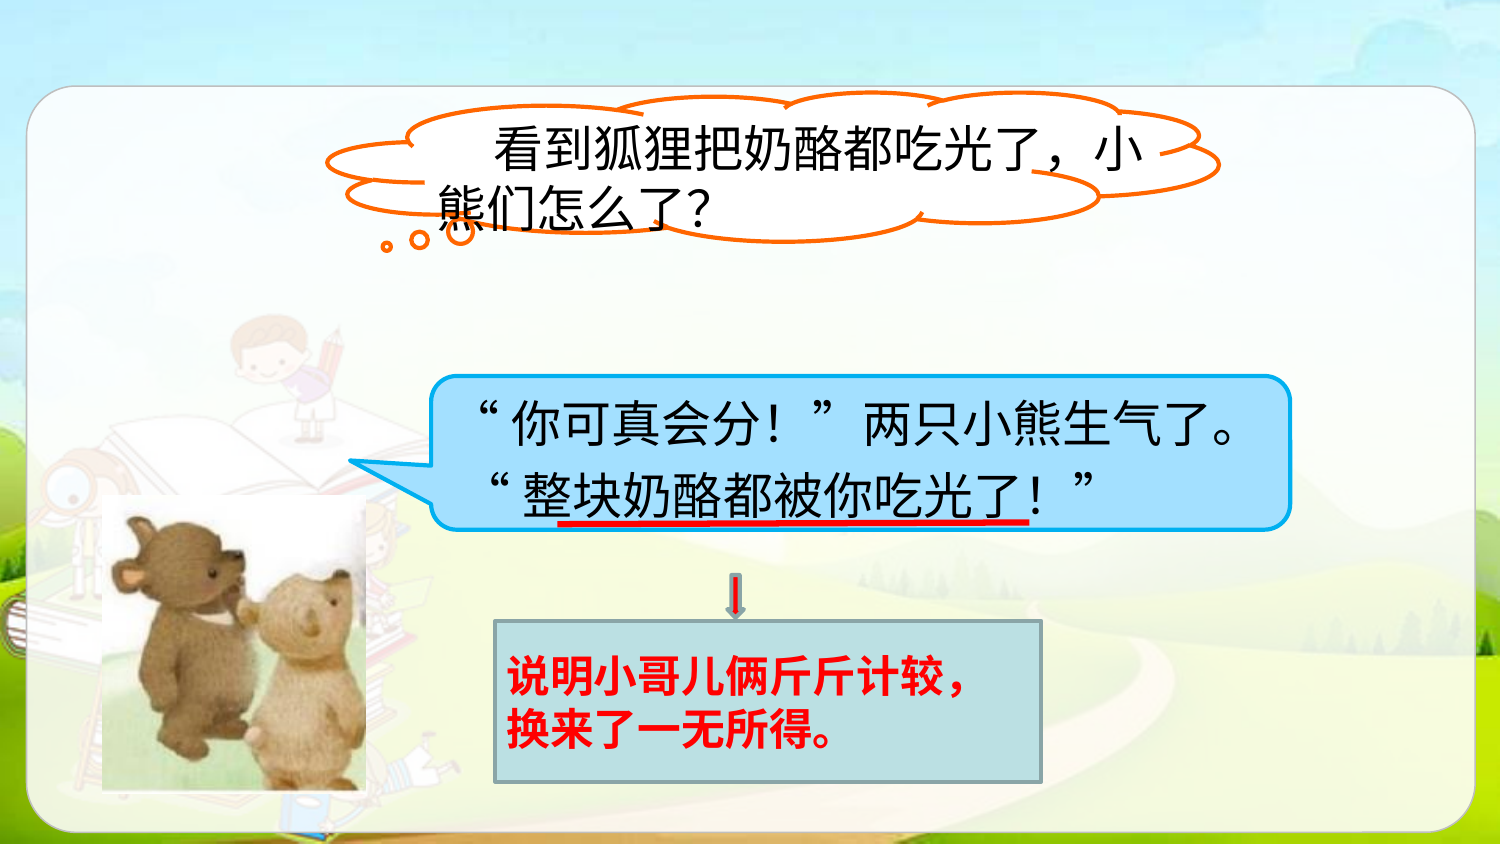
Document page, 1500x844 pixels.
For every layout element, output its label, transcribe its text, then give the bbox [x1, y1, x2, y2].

picture [0, 0, 1500, 844]
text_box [327, 91, 1219, 248]
text_box 说明小哥儿俩斤斤计较，换来了一无所得。 [493, 619, 1043, 784]
text_box “你可真会分！”两只小熊生气了。 “整块奶酪都被你吃光了！” [347, 373, 1293, 532]
text_box [725, 572, 746, 619]
